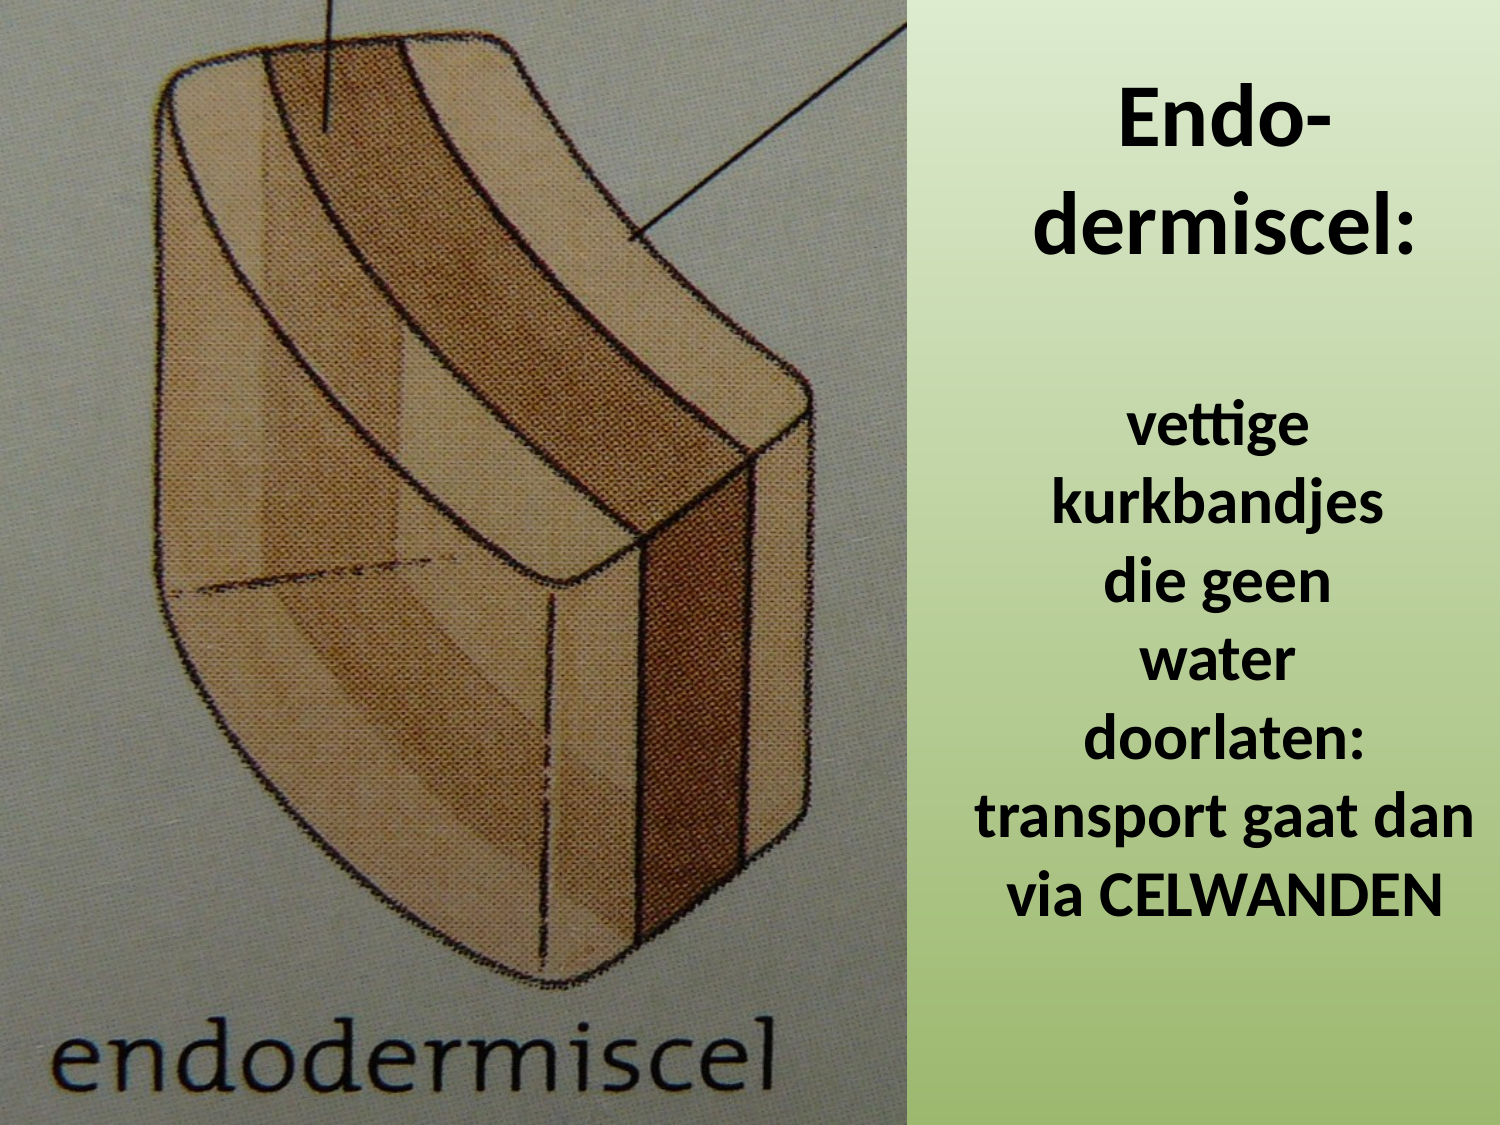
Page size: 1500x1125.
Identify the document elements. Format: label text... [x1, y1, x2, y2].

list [0, 0, 908, 1125]
title Endo- dermiscel: vettige kurkbandjes die geen water doorlaten: transport gaat dan via CELWANDEN [950, 45, 1500, 941]
